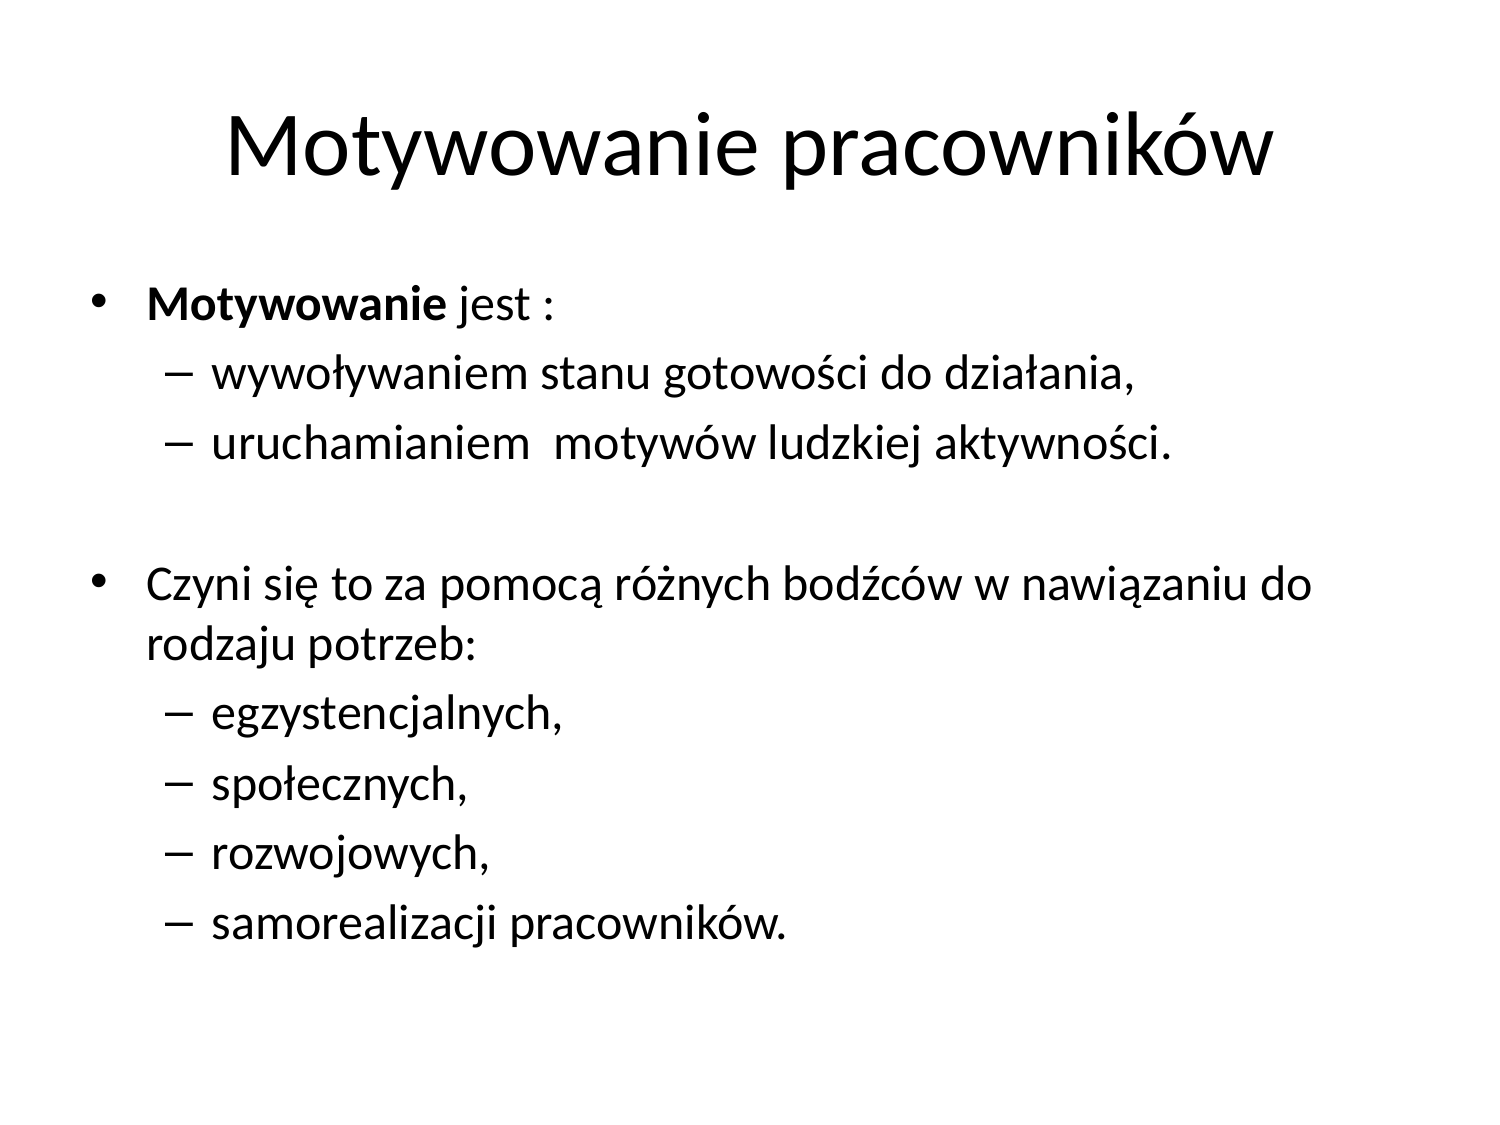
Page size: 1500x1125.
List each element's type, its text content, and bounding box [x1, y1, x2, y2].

title Motywowanie pracowników [75, 45, 1425, 233]
list Motywowanie jest : wywoływaniem stanu gotowości do działania, uruchamianiem motywów ludzkiej aktywności. Czyni się to za pomocą różnych bodźców w nawiązaniu do rodzaju potrzeb: egzystencjalnych, społecznych, rozwojowych, samorealizacji pracowników. [75, 262, 1425, 1005]
